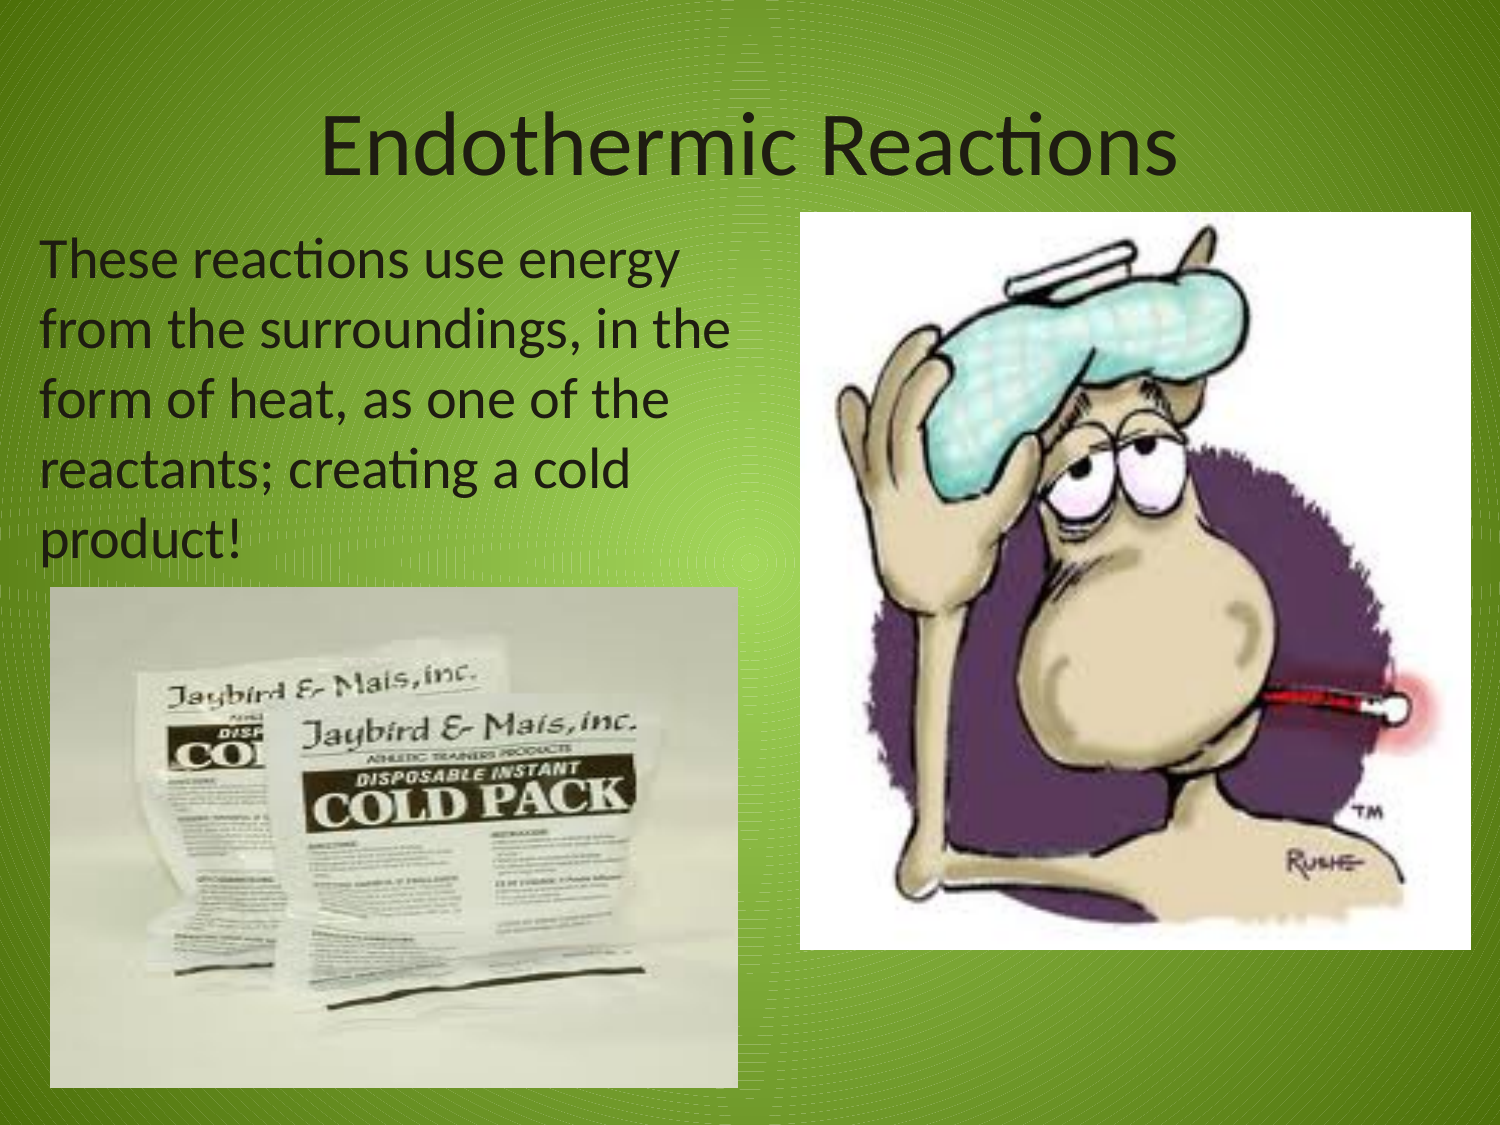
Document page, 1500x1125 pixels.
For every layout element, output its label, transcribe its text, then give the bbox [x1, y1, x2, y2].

title Endothermic Reactions [75, 45, 1425, 233]
picture [799, 212, 1471, 950]
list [49, 587, 738, 1088]
text_box These reactions use energy from the surroundings, in the form of heat, as one of the reactants; creating a cold product! [24, 212, 775, 578]
